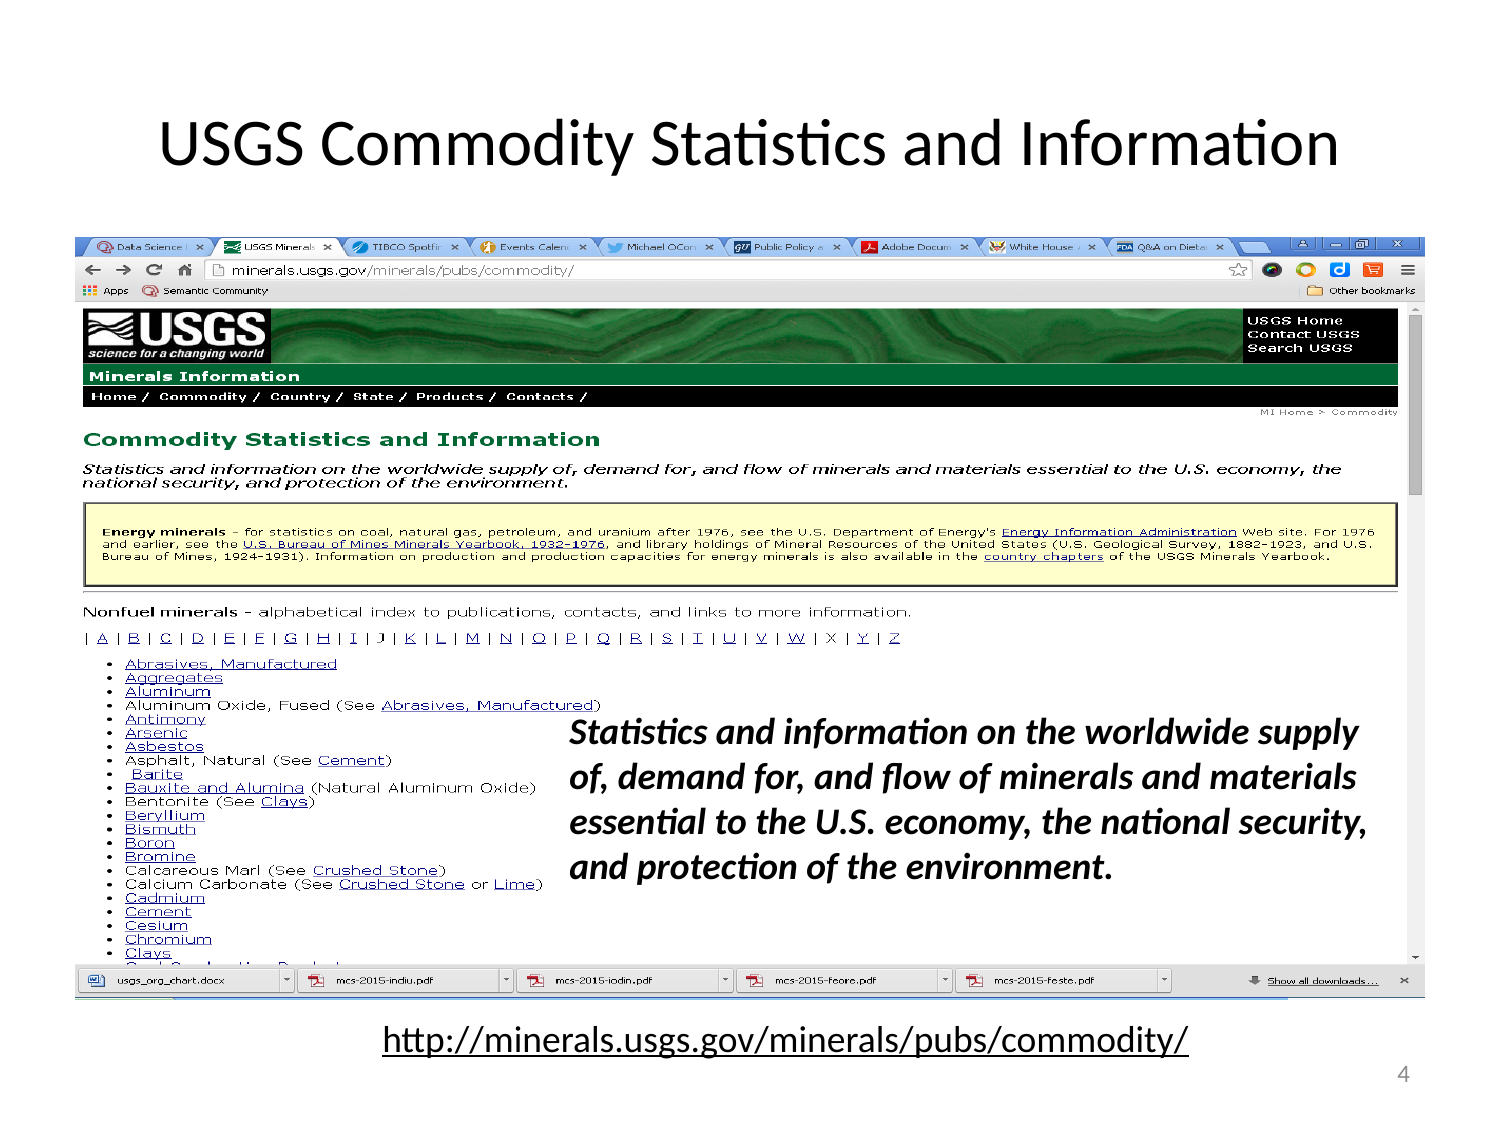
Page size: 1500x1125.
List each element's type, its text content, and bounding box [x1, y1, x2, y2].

text_box http://minerals.usgs.gov/minerals/pubs/commodity/ [367, 1010, 1213, 1067]
picture [74, 237, 1426, 1001]
title USGS Commodity Statistics and Information [75, 45, 1425, 233]
slide_number 4 [1074, 1042, 1425, 1103]
